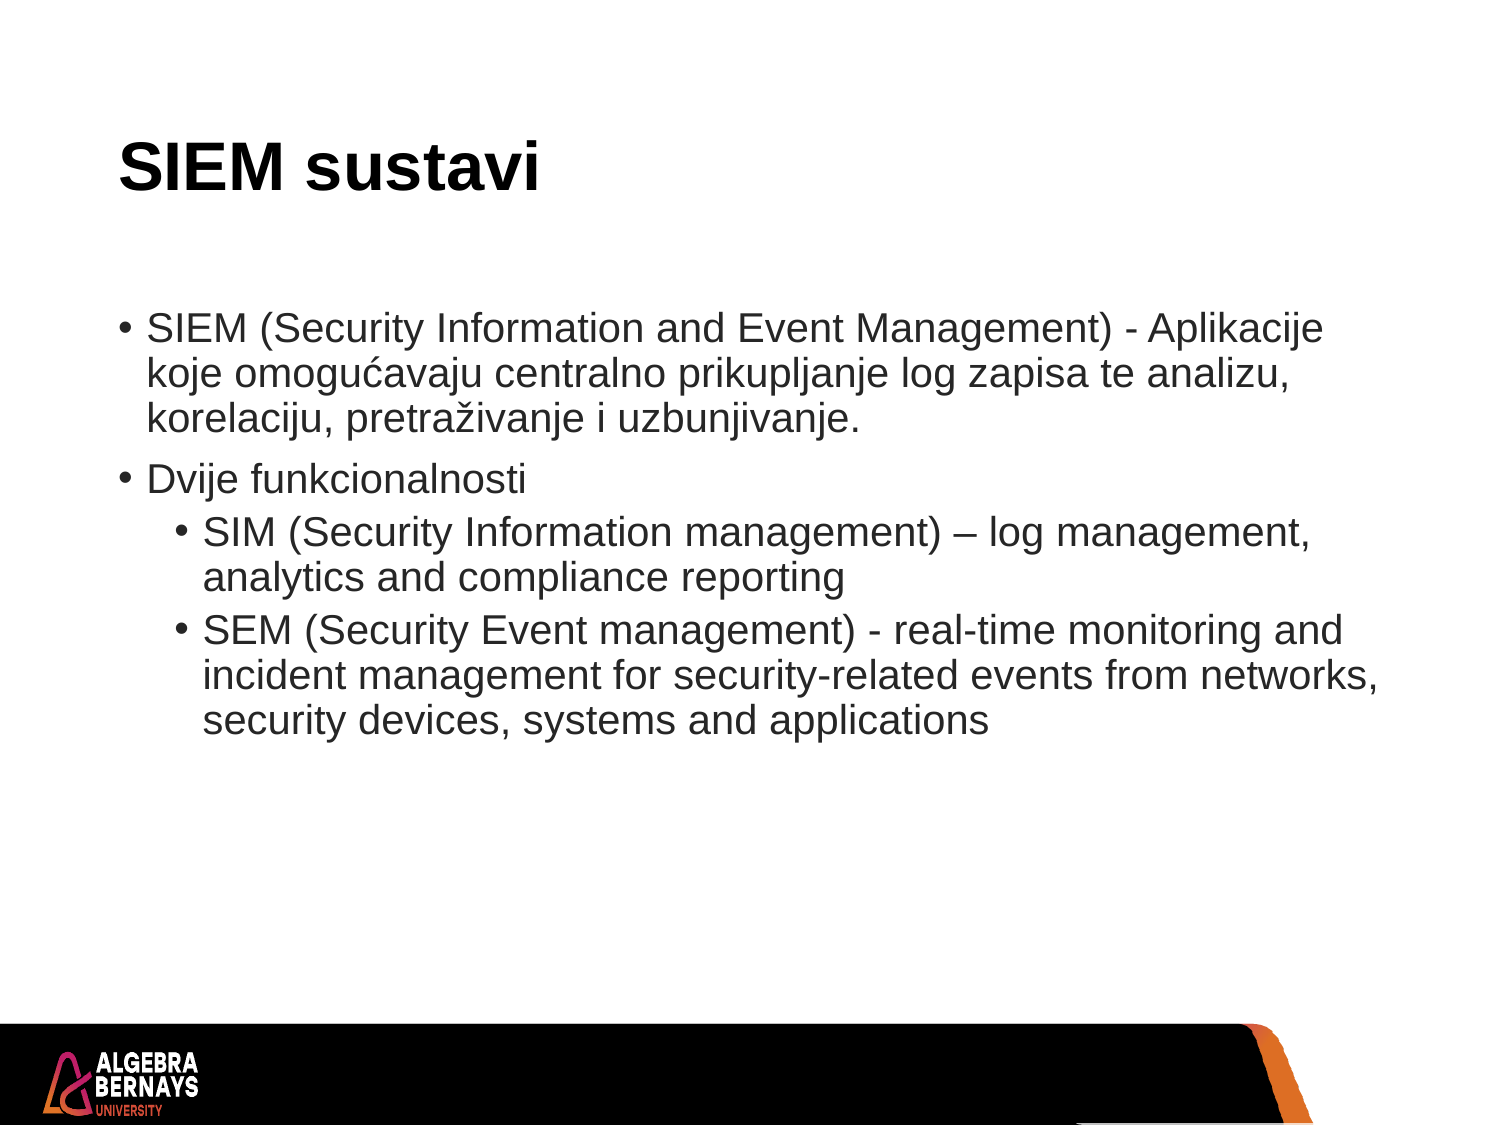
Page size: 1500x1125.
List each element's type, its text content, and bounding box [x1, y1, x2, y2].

picture [0, 1023, 1468, 1125]
list SIEM (Security Information and Event Management) - Aplikacije koje omogućavaju centralno prikupljanje log zapisa te analizu, korelaciju, pretraživanje i uzbunjivanje. Dvije funkcionalnosti SIM (Security Information management) – log management, analytics and compliance reporting SEM (Security Event management) - real-time monitoring and incident management for security-related events from networks, security devices, systems and applications [103, 299, 1397, 1014]
title SIEM sustavi [103, 59, 1397, 278]
